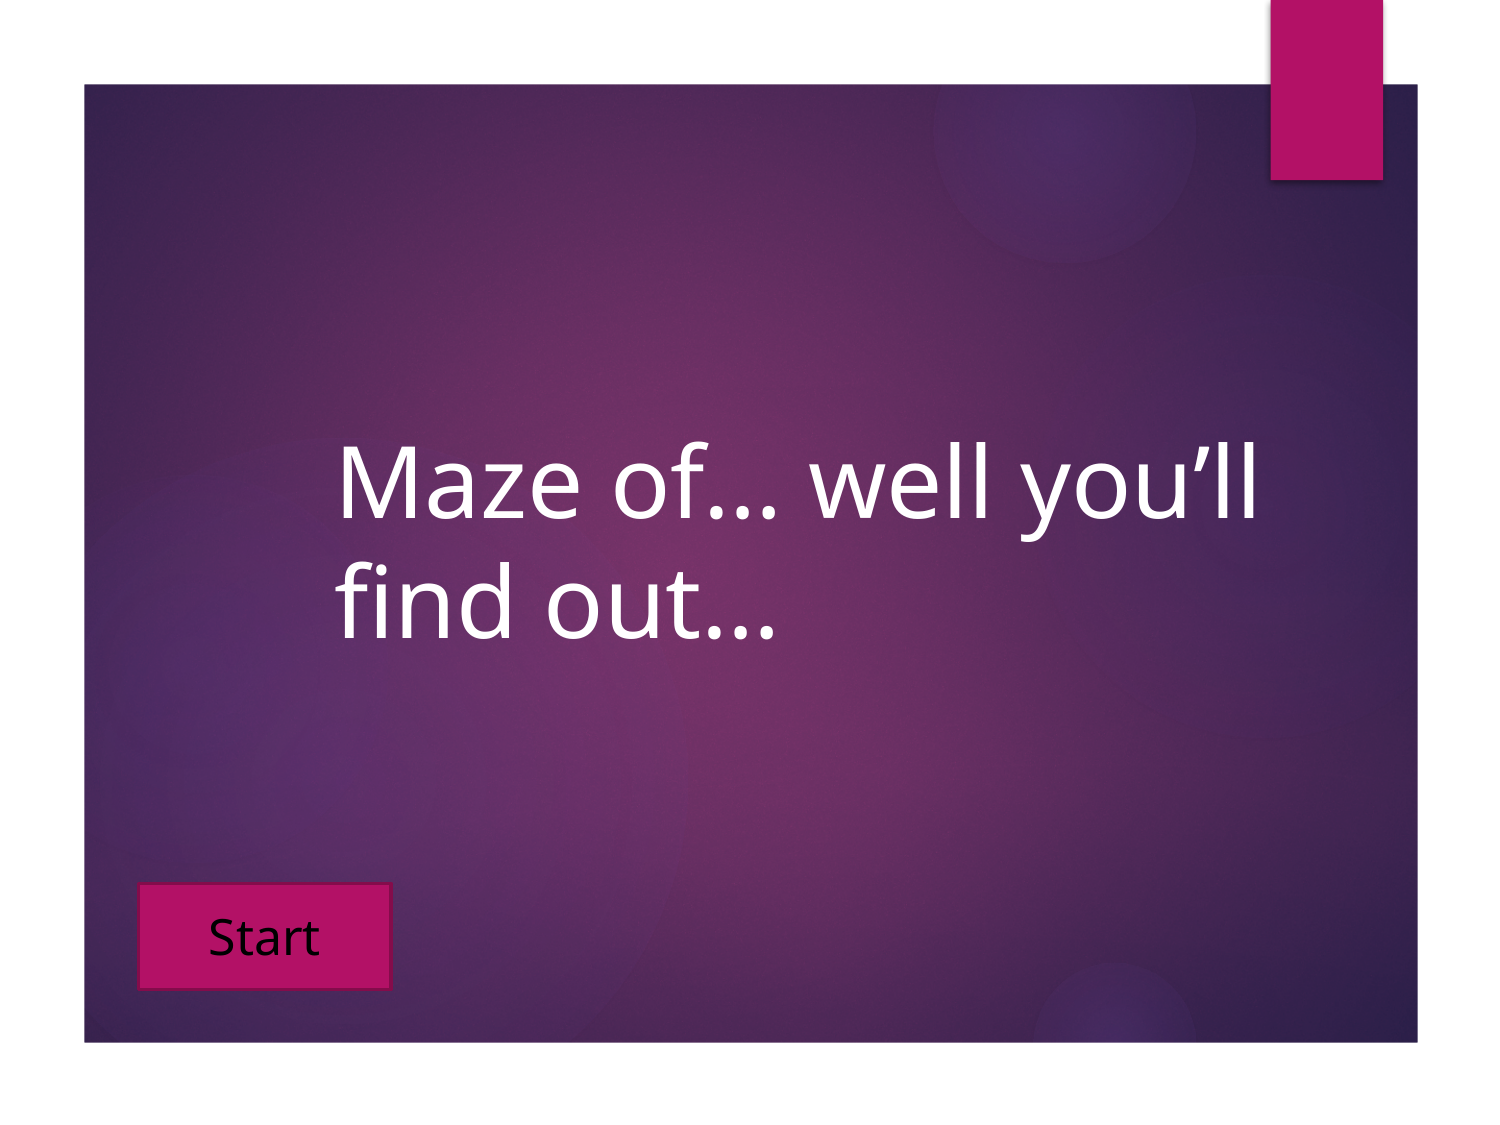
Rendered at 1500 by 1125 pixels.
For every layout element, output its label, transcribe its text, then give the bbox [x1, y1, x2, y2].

title Maze of… well you’ll find out… [319, 247, 1290, 667]
text_box Start [138, 898, 392, 974]
text_box [137, 882, 393, 991]
